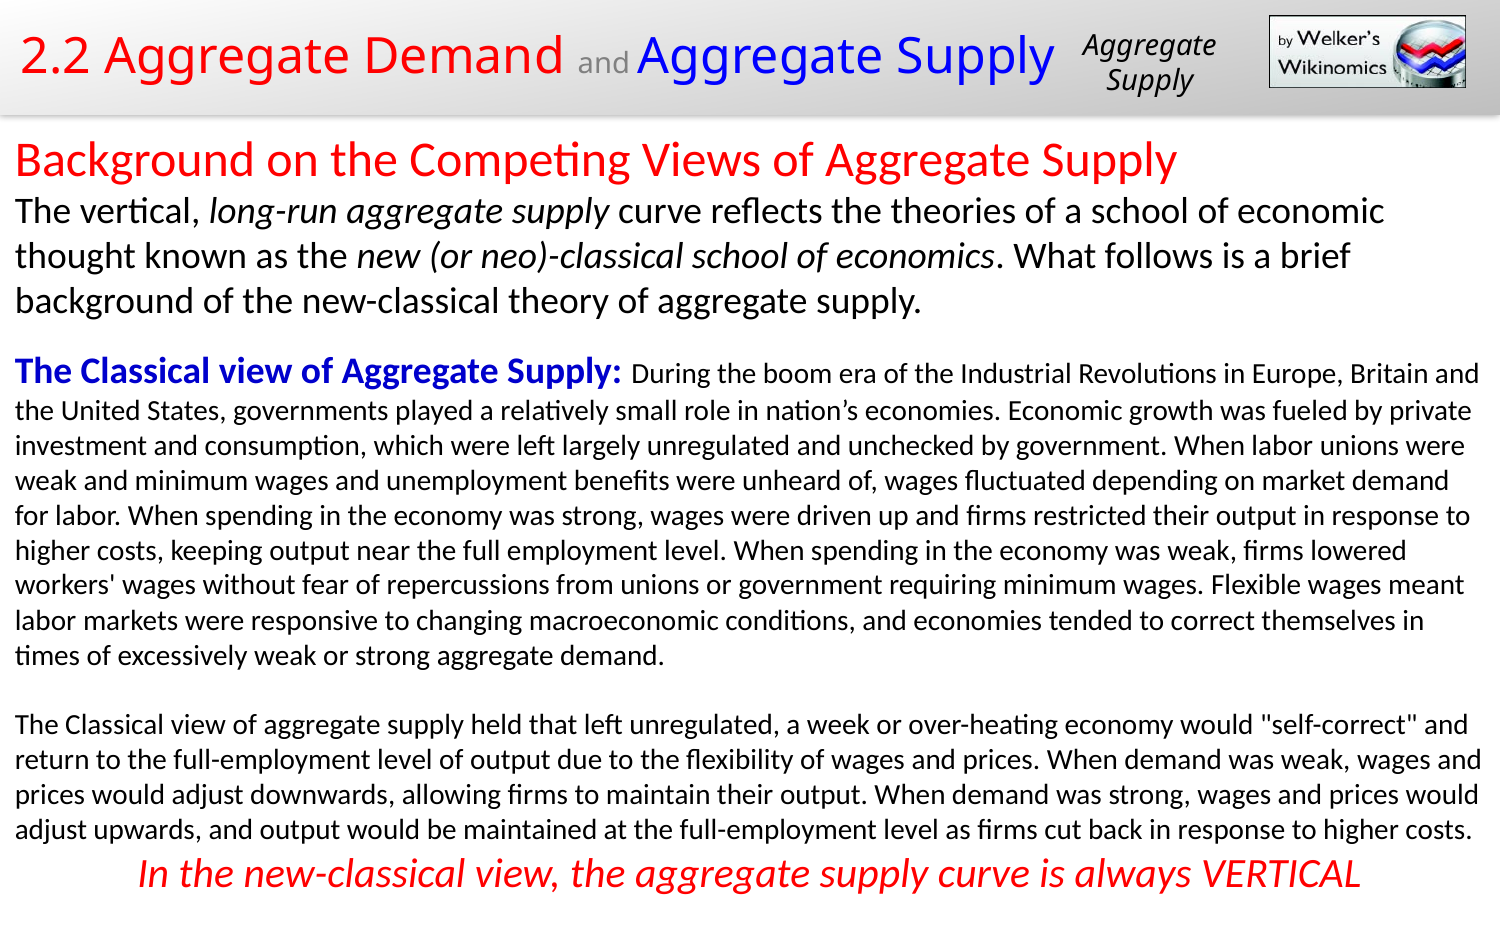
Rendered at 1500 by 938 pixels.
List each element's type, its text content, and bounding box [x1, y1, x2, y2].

text_box Background on the Competing Views of Aggregate Supply The vertical, long-run aggregate supply curve reflects the theories of a school of economic thought known as the new (or neo)-classical school of economics. What follows is a brief background of the new-classical theory of aggregate supply. The Classical view of Aggregate Supply: During the boom era of the Industrial Revolutions in Europe, Britain and the United States, governments played a relatively small role in nation’s economies. Economic growth was fueled by private investment and consumption, which were left largely unregulated and unchecked by government. When labor unions were weak and minimum wages and unemployment benefits were unheard of, wages fluctuated depending on market demand for labor. When spending in the economy was strong, wages were driven up and firms restricted their output in response to higher costs, keeping output near the full employment level. When spending in the economy was weak, firms lowered workers' wages without fear of repercussions from unions or government requiring minimum wages. Flexible wages meant labor markets were responsive to changing macroeconomic conditions, and economies tended to correct themselves in times of excessively weak or strong aggregate demand. The Classical view of aggregate supply held that left unregulated, a week or over-heating economy would "self-correct" and return to the full-employment level of output due to the flexibility of wages and prices. When demand was weak, wages and prices would adjust downwards, allowing firms to maintain their output. When demand was strong, wages and prices would adjust upwards, and output would be maintained at the full-employment level as firms cut back in response to higher costs. In the new-classical view, the aggregate supply curve is always VERTICAL [0, 123, 1500, 903]
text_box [0, 0, 1500, 115]
